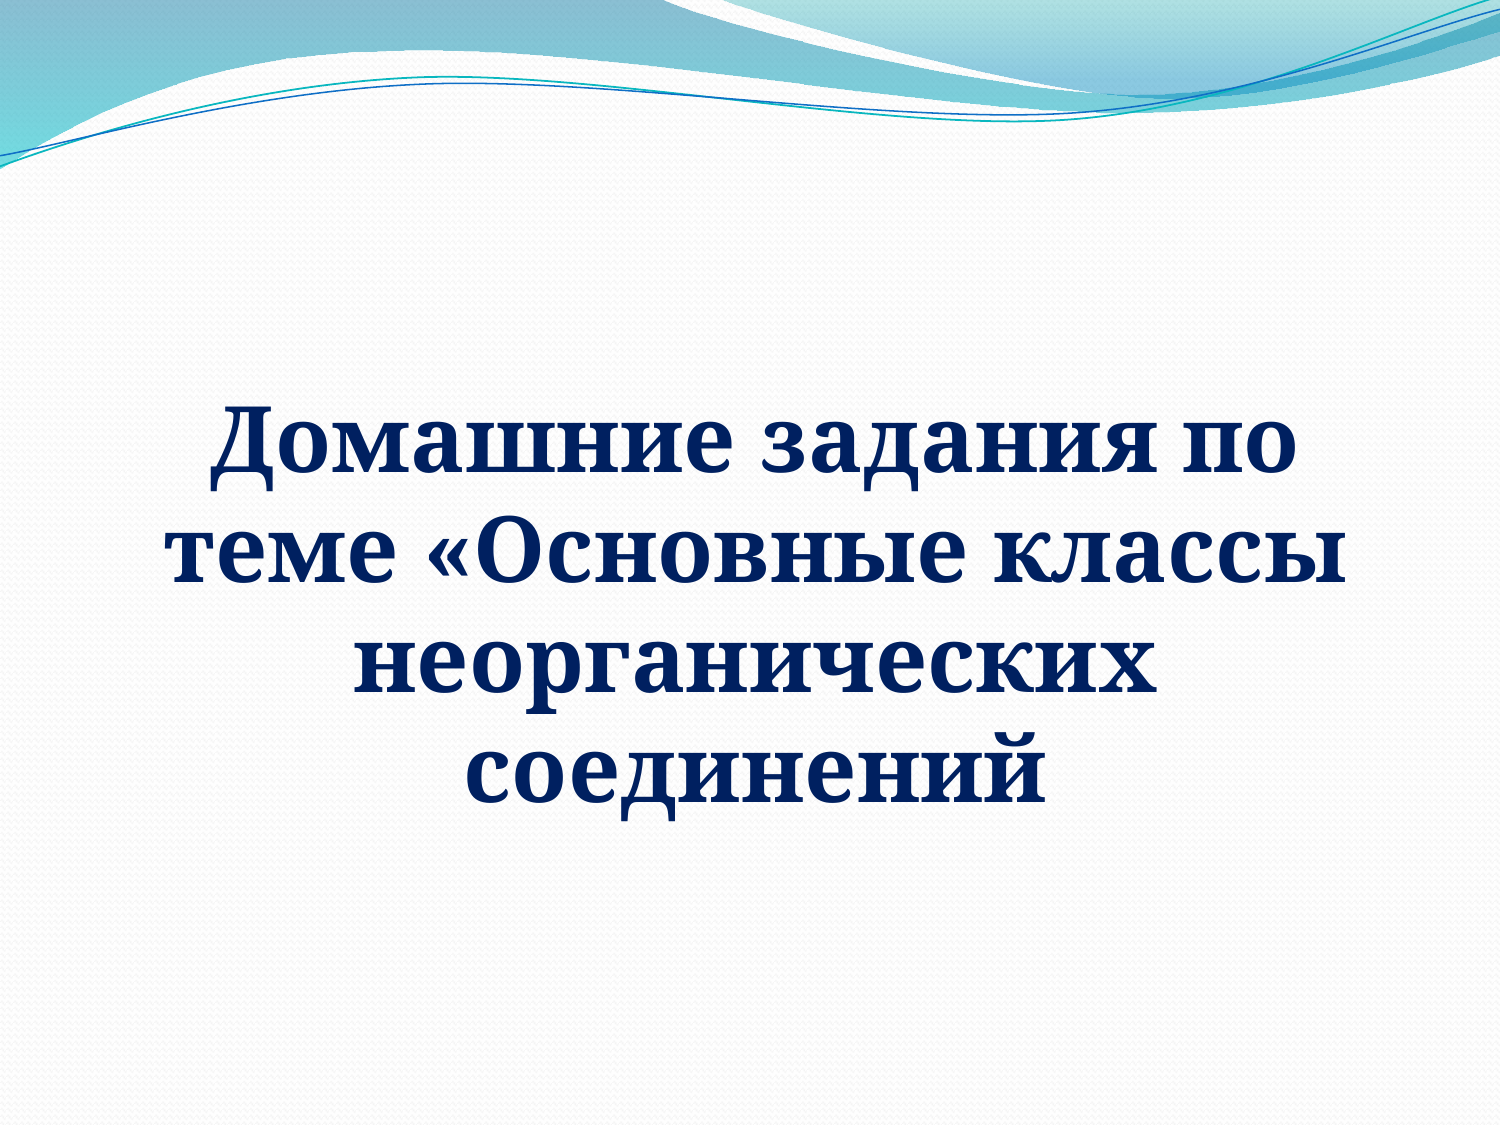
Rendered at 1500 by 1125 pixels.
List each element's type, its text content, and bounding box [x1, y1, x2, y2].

text_box Домашние задания по теме «Основные классы неорганических соединений [147, 373, 1365, 829]
